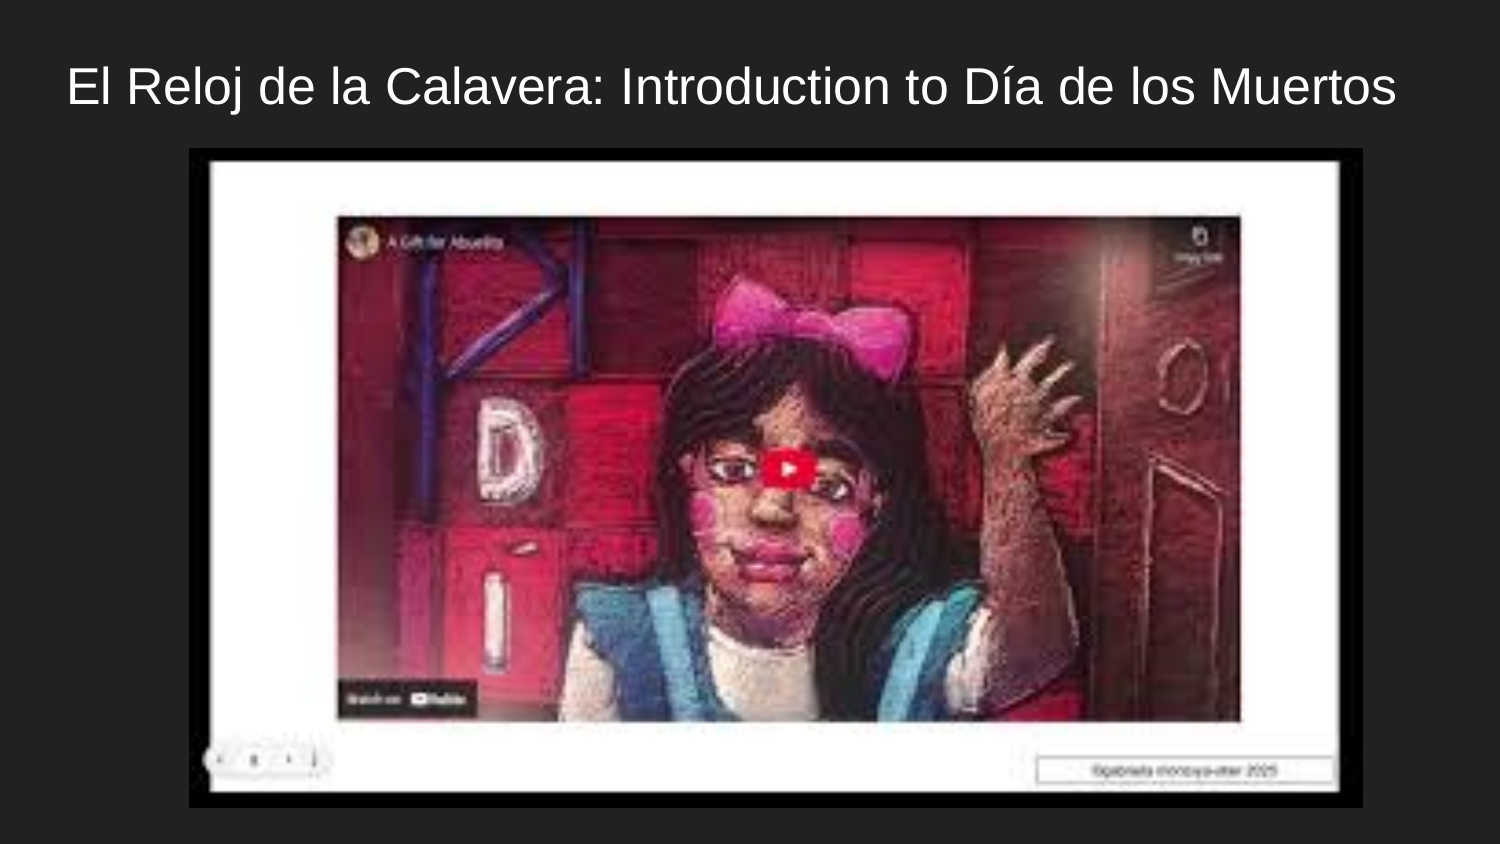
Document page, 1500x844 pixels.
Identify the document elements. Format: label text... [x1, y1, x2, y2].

picture [189, 147, 1363, 808]
title El Reloj de la Calavera: Introduction to Día de los Muertos [51, 42, 1449, 137]
